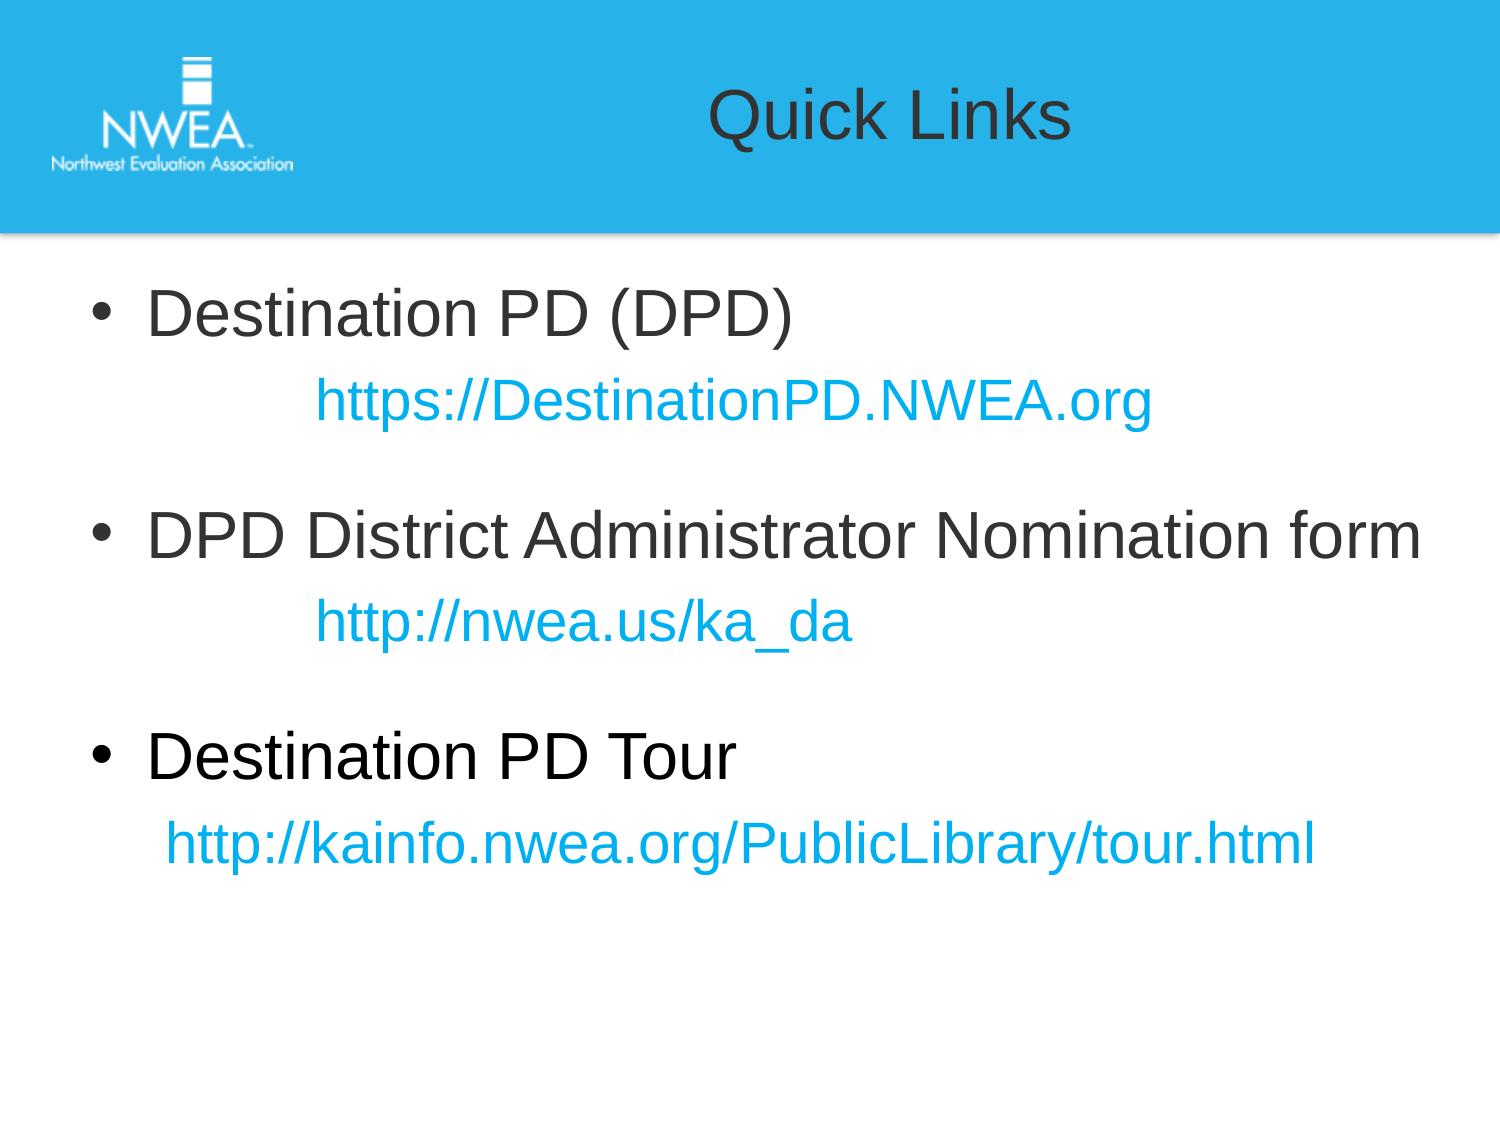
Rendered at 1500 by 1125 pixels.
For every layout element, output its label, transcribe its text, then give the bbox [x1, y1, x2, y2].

list Destination PD (DPD) https://DestinationPD.NWEA.org DPD District Administrator Nomination form http://nwea.us/ka_da Destination PD Tour http://kainfo.nwea.org/PublicLibrary/tour.html [74, 262, 1461, 1006]
title Quick Links [320, 31, 1461, 207]
picture [52, 57, 293, 171]
